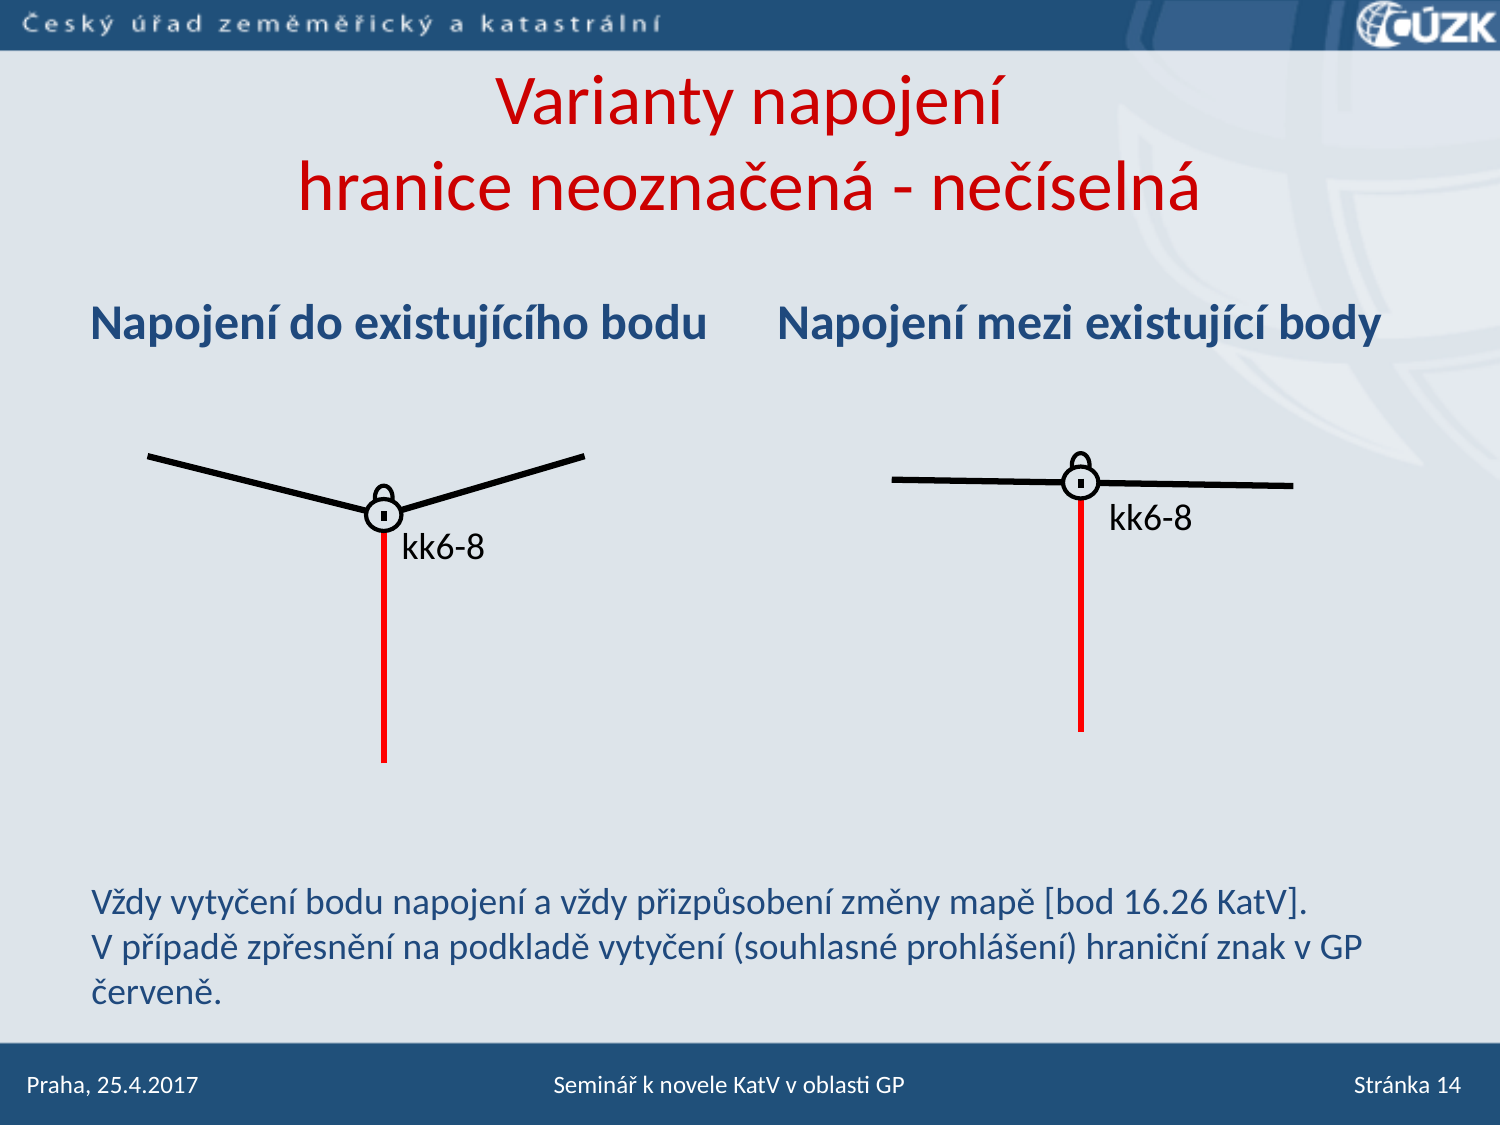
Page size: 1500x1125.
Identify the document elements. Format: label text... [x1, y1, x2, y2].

text_box Vždy vytyčení bodu napojení a vždy přizpůsobení změny mapě [bod 16.26 KatV]. V případě zpřesnění na podkladě vytyčení (souhlasné prohlášení) hraniční znak v GP červeně. [76, 869, 1424, 1020]
title Varianty napojení hranice neoznačená - nečíselná [75, 45, 1425, 233]
text_box [389, 524, 401, 533]
text_box [1069, 451, 1092, 467]
footer Seminář k novele KatV v oblasti GP [492, 1053, 968, 1114]
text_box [1082, 479, 1294, 487]
text_box kk6-8 [1094, 496, 1208, 546]
list Napojení do existujícího bodu [75, 251, 738, 357]
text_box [147, 455, 382, 516]
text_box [383, 455, 585, 516]
picture [0, 0, 1500, 1125]
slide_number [11, 1053, 362, 1114]
slide_number Stránka 14 [1126, 1053, 1477, 1114]
text_box [366, 524, 379, 533]
text_box [1061, 464, 1100, 478]
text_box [891, 479, 1080, 487]
text_box [1067, 496, 1076, 501]
text_box kk6-8 [389, 524, 501, 575]
list Napojení mezi existující body [761, 251, 1425, 357]
